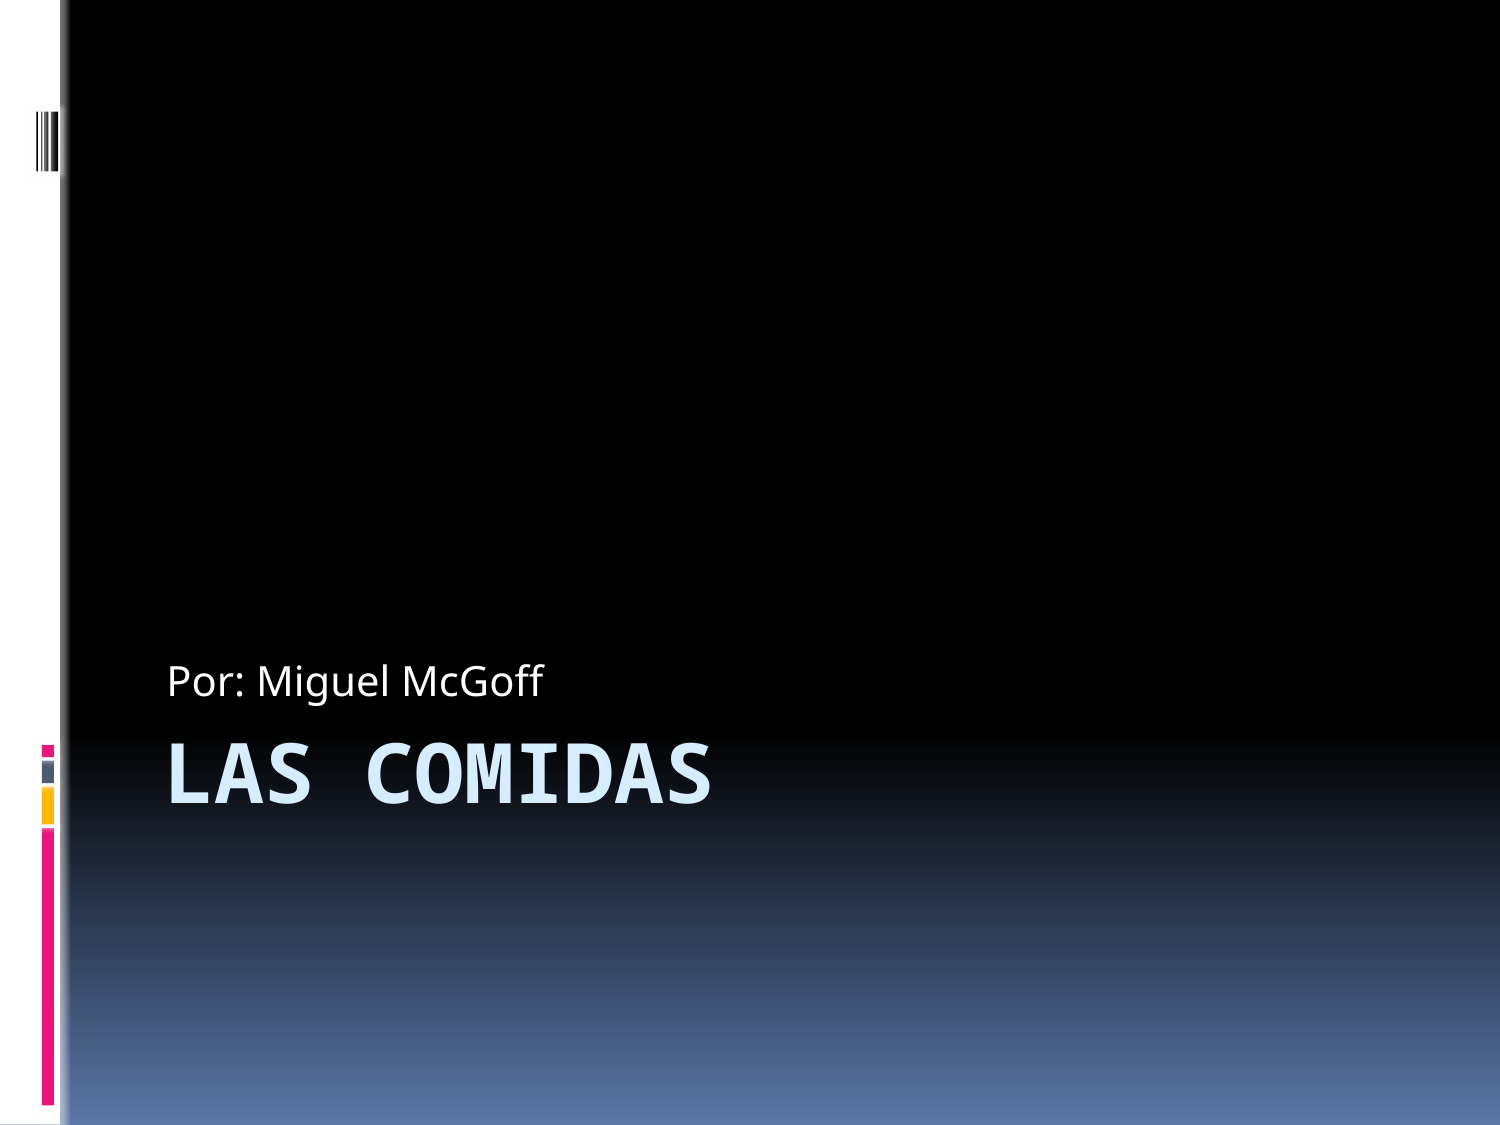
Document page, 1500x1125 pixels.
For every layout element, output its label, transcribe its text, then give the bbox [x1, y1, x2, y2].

subtitle Por: Miguel McGoff [150, 464, 1425, 713]
title Las Comidas [150, 713, 1425, 1037]
